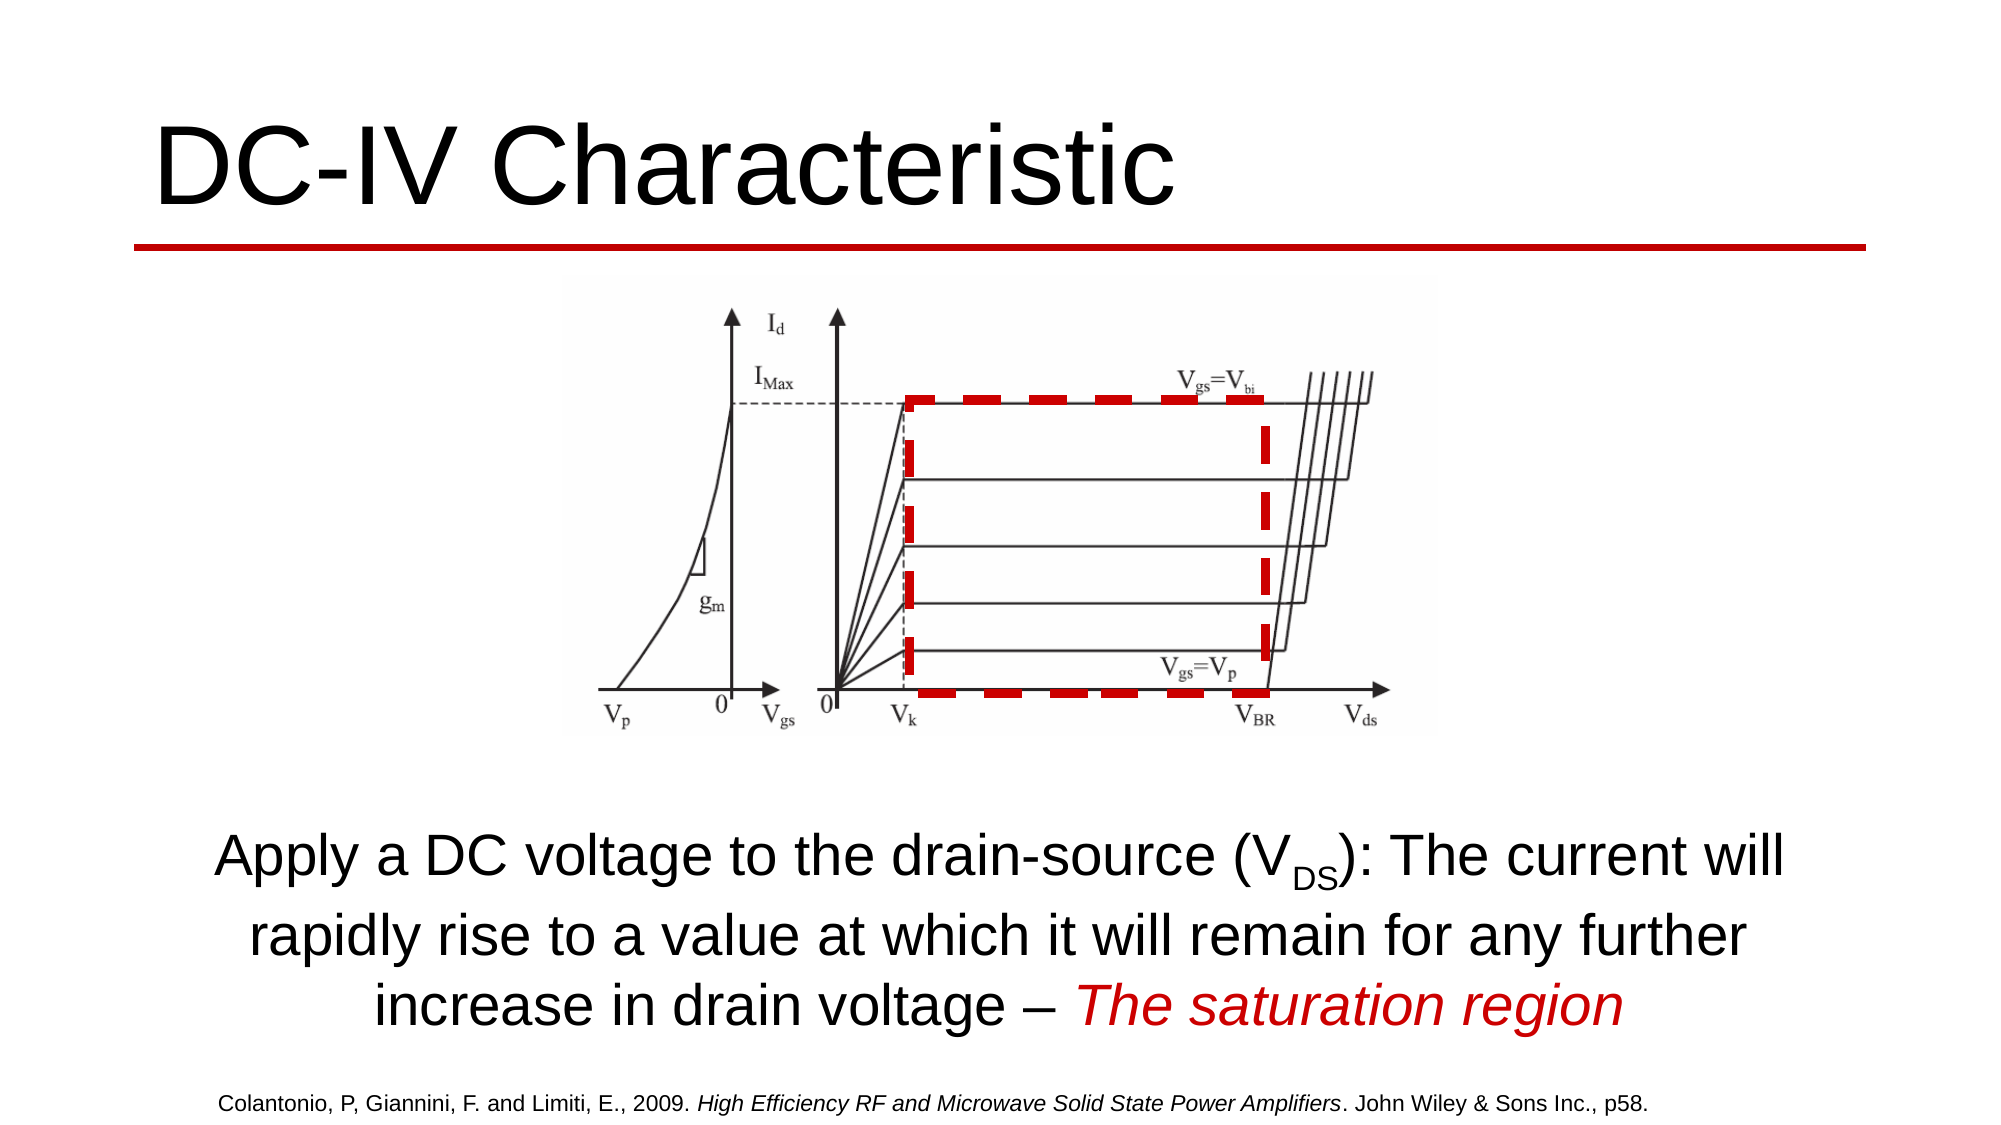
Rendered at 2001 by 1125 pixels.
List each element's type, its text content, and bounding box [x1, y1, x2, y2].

title DC-IV Characteristic [137, 59, 1863, 278]
text_box Colantonio, P, Giannini, F. and Limiti, E., 2009. High Efficiency RF and Microwave Solid State Power Amplifiers. John Wiley & Sons Inc., p58. [203, 1080, 2000, 1123]
picture [562, 275, 1438, 736]
text_box Apply a DC voltage to the drain-source (VDS): The current will rapidly rise to a value at which it will remain for any further increase in drain voltage – The saturation region [137, 810, 1863, 1045]
